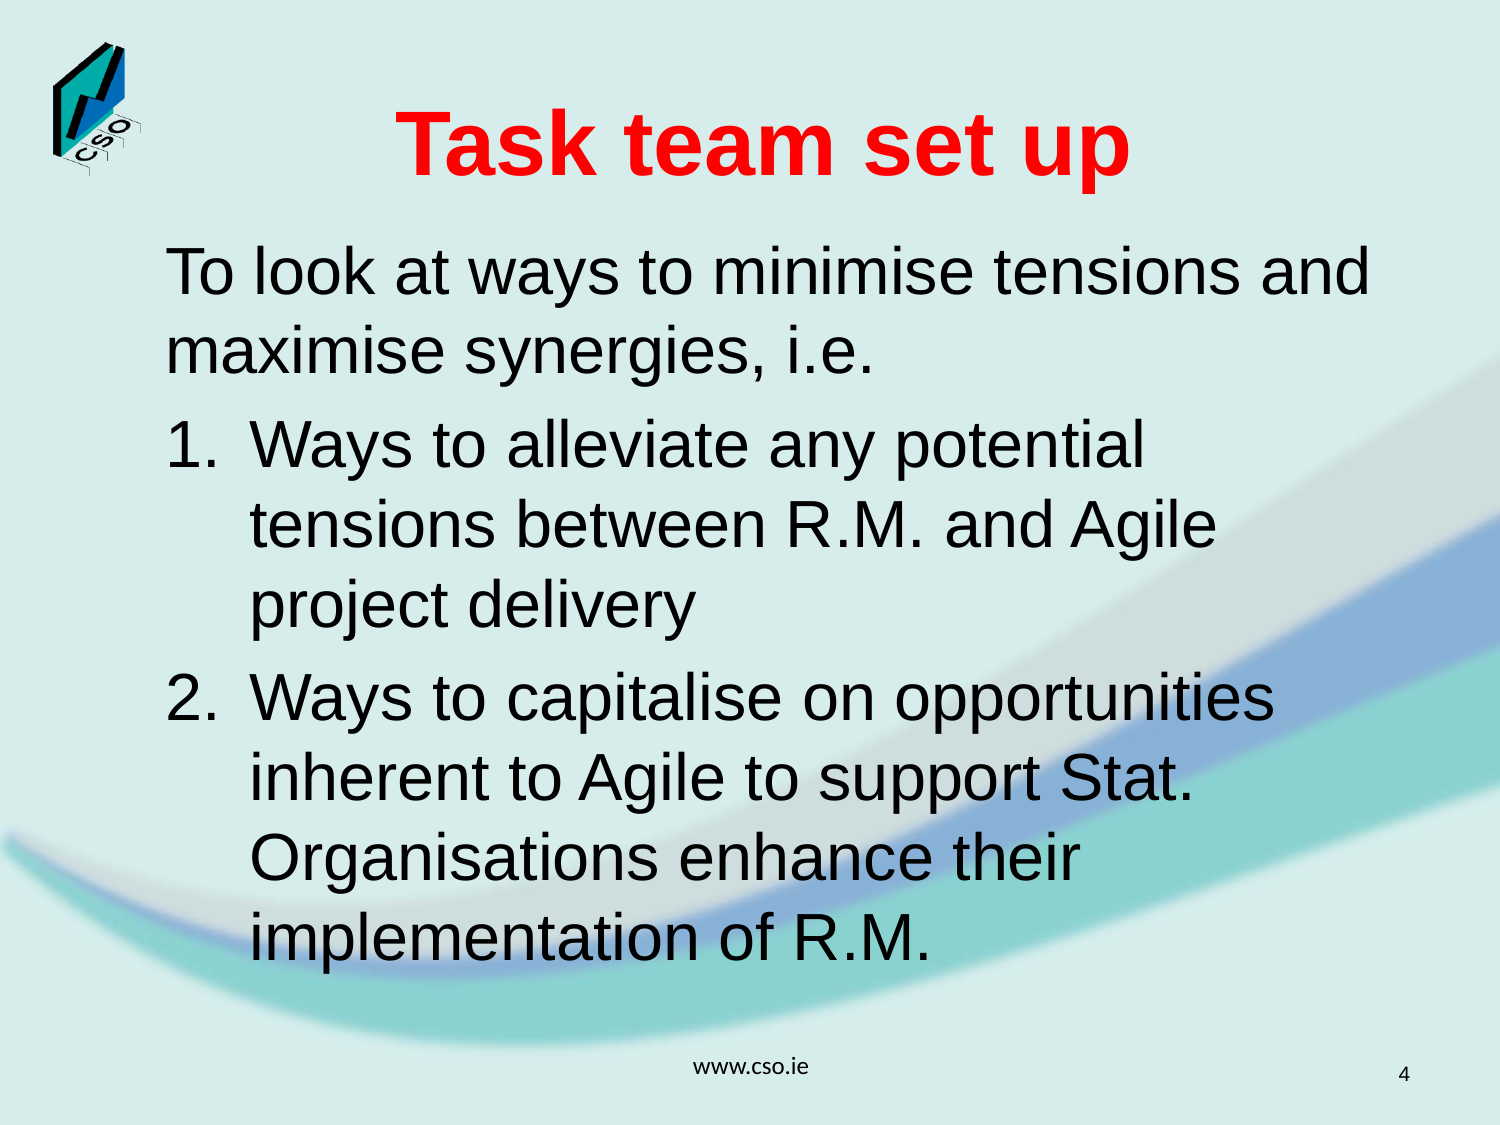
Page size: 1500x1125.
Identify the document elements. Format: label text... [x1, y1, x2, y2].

footer www.cso.ie [513, 1035, 989, 1095]
title Task team set up [140, 45, 1388, 219]
picture [0, 0, 1500, 1125]
list To look at ways to minimise tensions and maximise synergies, i.e. Ways to alleviate any potential tensions between R.M. and Agile project delivery Ways to capitalise on opportunities inherent to Agile to support Stat. Organisations enhance their implementation of R.M. [75, 219, 1425, 1035]
slide_number 4 [1074, 1042, 1425, 1103]
